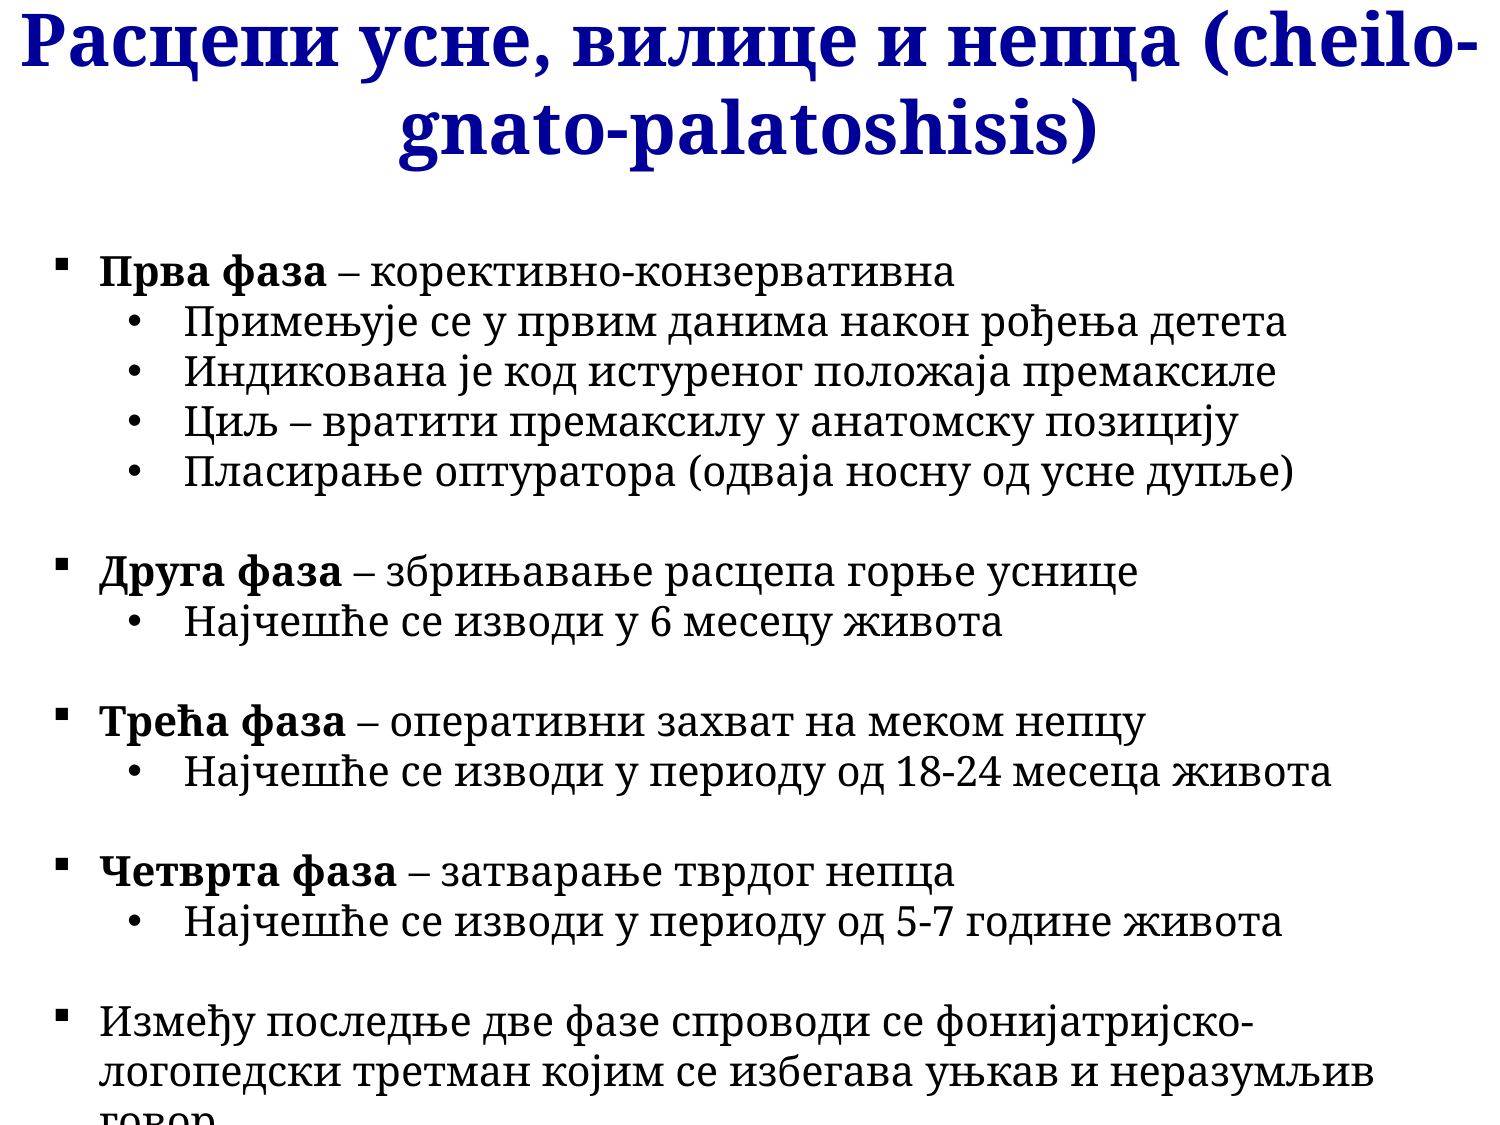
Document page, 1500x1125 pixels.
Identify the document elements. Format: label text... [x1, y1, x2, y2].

text_box Расцепи усне, вилице и непца (cheilo-gnato-palatoshisis) [0, 12, 1500, 151]
text_box Прва фаза – корективно-конзервативна Примењује се у првим данима након рођења детета Индикована је код истуреног положаја премаксиле Циљ – вратити премаксилу у анатомску позицију Пласирање оптуратора (одваја носну од усне дупље) Друга фаза – збрињавање расцепа горње уснице Најчешће се изводи у 6 месецу живота Трећа фаза – оперативни захват на меком непцу Најчешће се изводи у периоду од 18-24 месеца живота Четврта фаза – затварање тврдог непца Најчешће се изводи у периоду од 5-7 године живота Између последње две фазе спроводи се фонијатријско-логопедски третман којим се избегава уњкав и неразумљив говор [37, 187, 1488, 1125]
